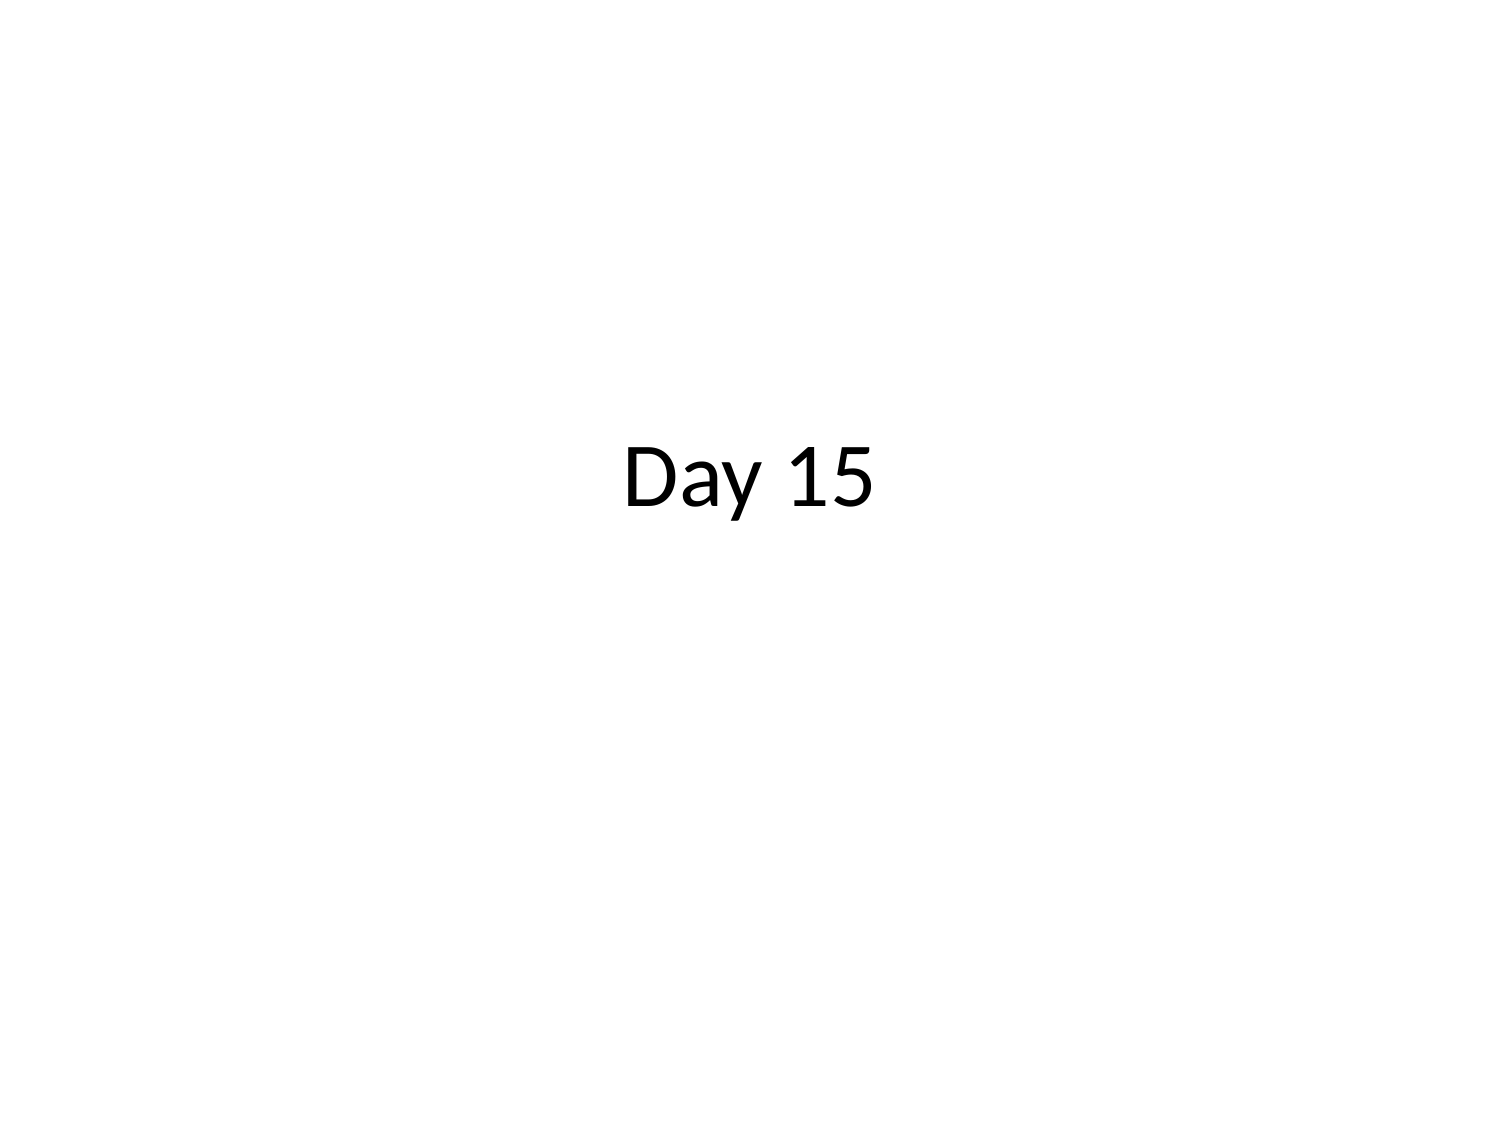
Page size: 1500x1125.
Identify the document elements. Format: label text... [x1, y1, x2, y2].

title Day 15 [112, 349, 1388, 591]
